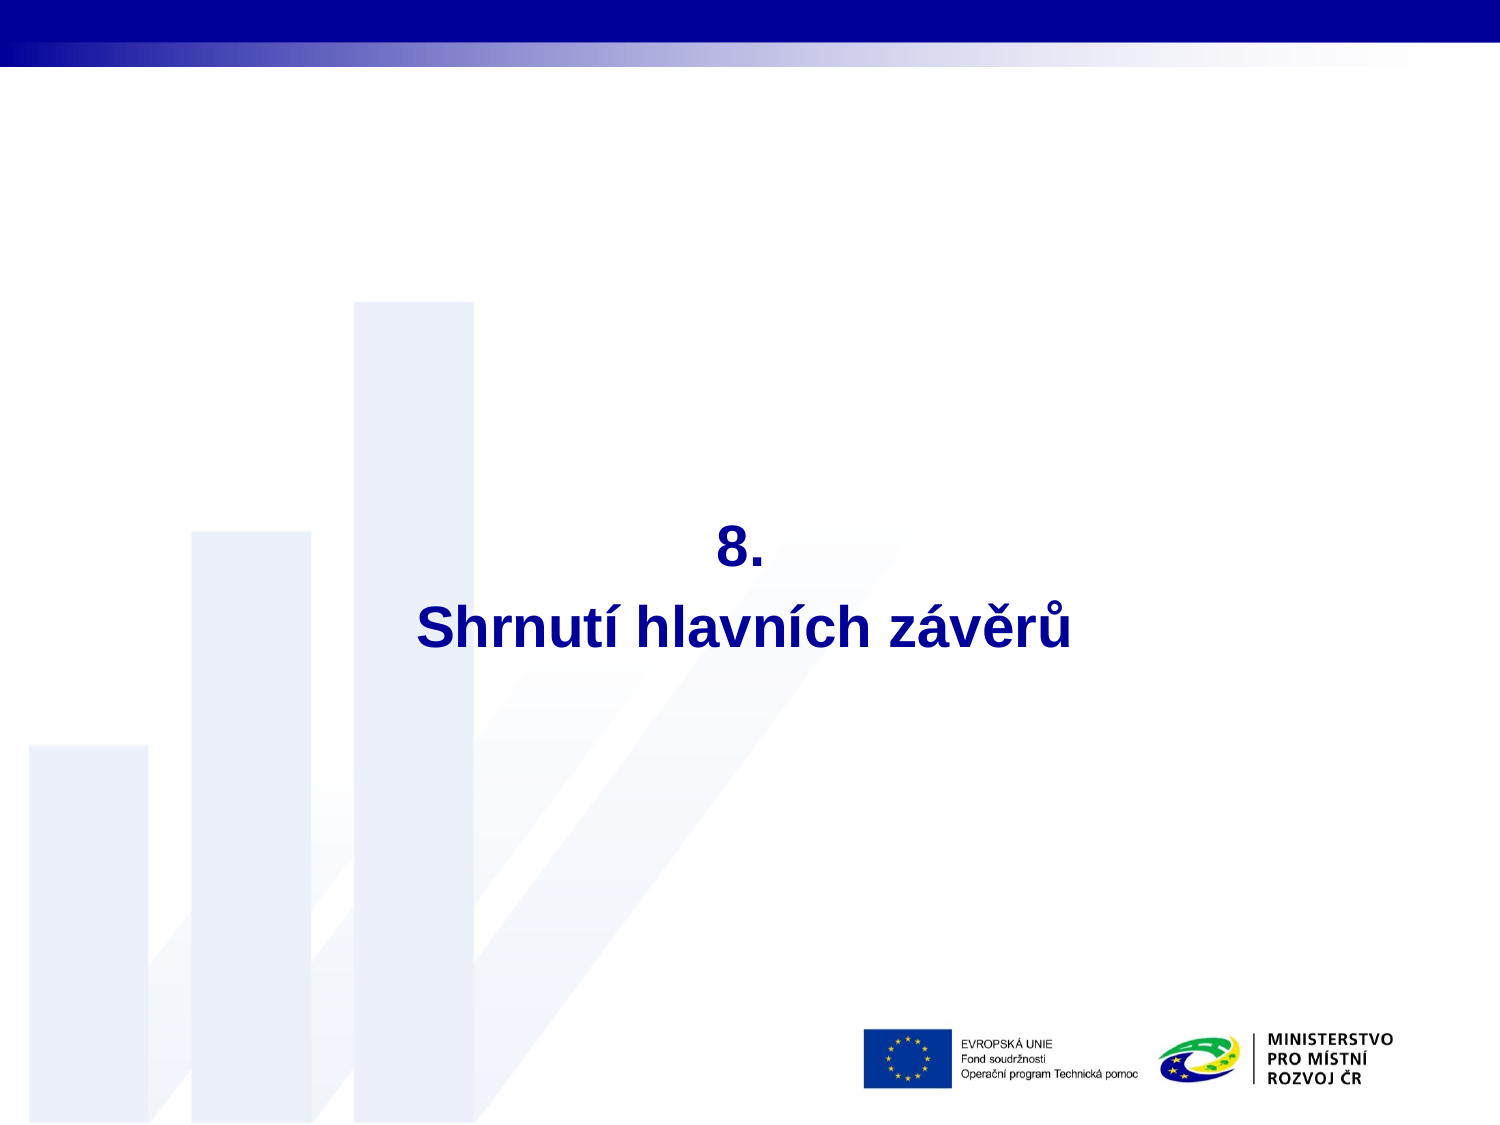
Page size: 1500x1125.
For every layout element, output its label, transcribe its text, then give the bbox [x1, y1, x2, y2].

list 8. Shrnutí hlavních závěrů [64, 255, 1425, 1012]
picture [29, 302, 1412, 1125]
